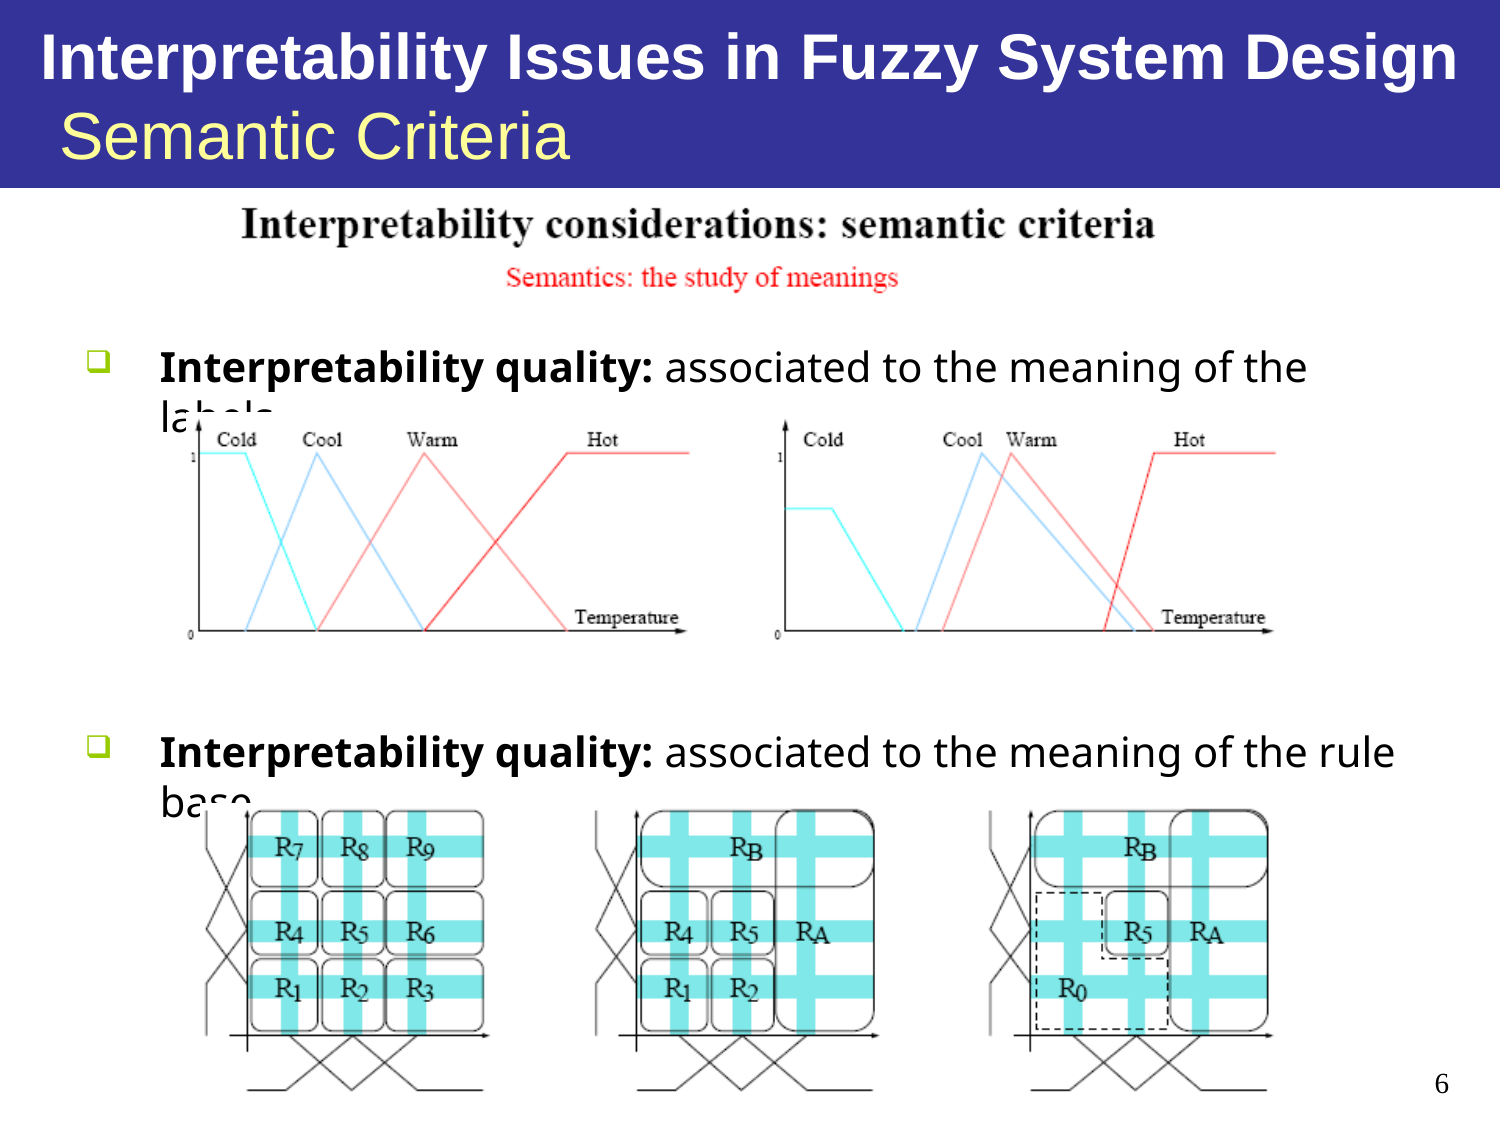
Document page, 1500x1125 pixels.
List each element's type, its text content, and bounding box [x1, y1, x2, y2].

text_box 6 [1151, 1031, 1464, 1107]
picture [199, 803, 1275, 1096]
picture [186, 412, 1281, 646]
picture [189, 199, 1186, 310]
text_box Interpretability quality: associated to the meaning of the labels [70, 333, 1442, 519]
text_box Interpretability Issues in Fuzzy System Design Semantic Criteria [7, 0, 1500, 188]
text_box Interpretability quality: associated to the meaning of the rule base [70, 718, 1473, 905]
